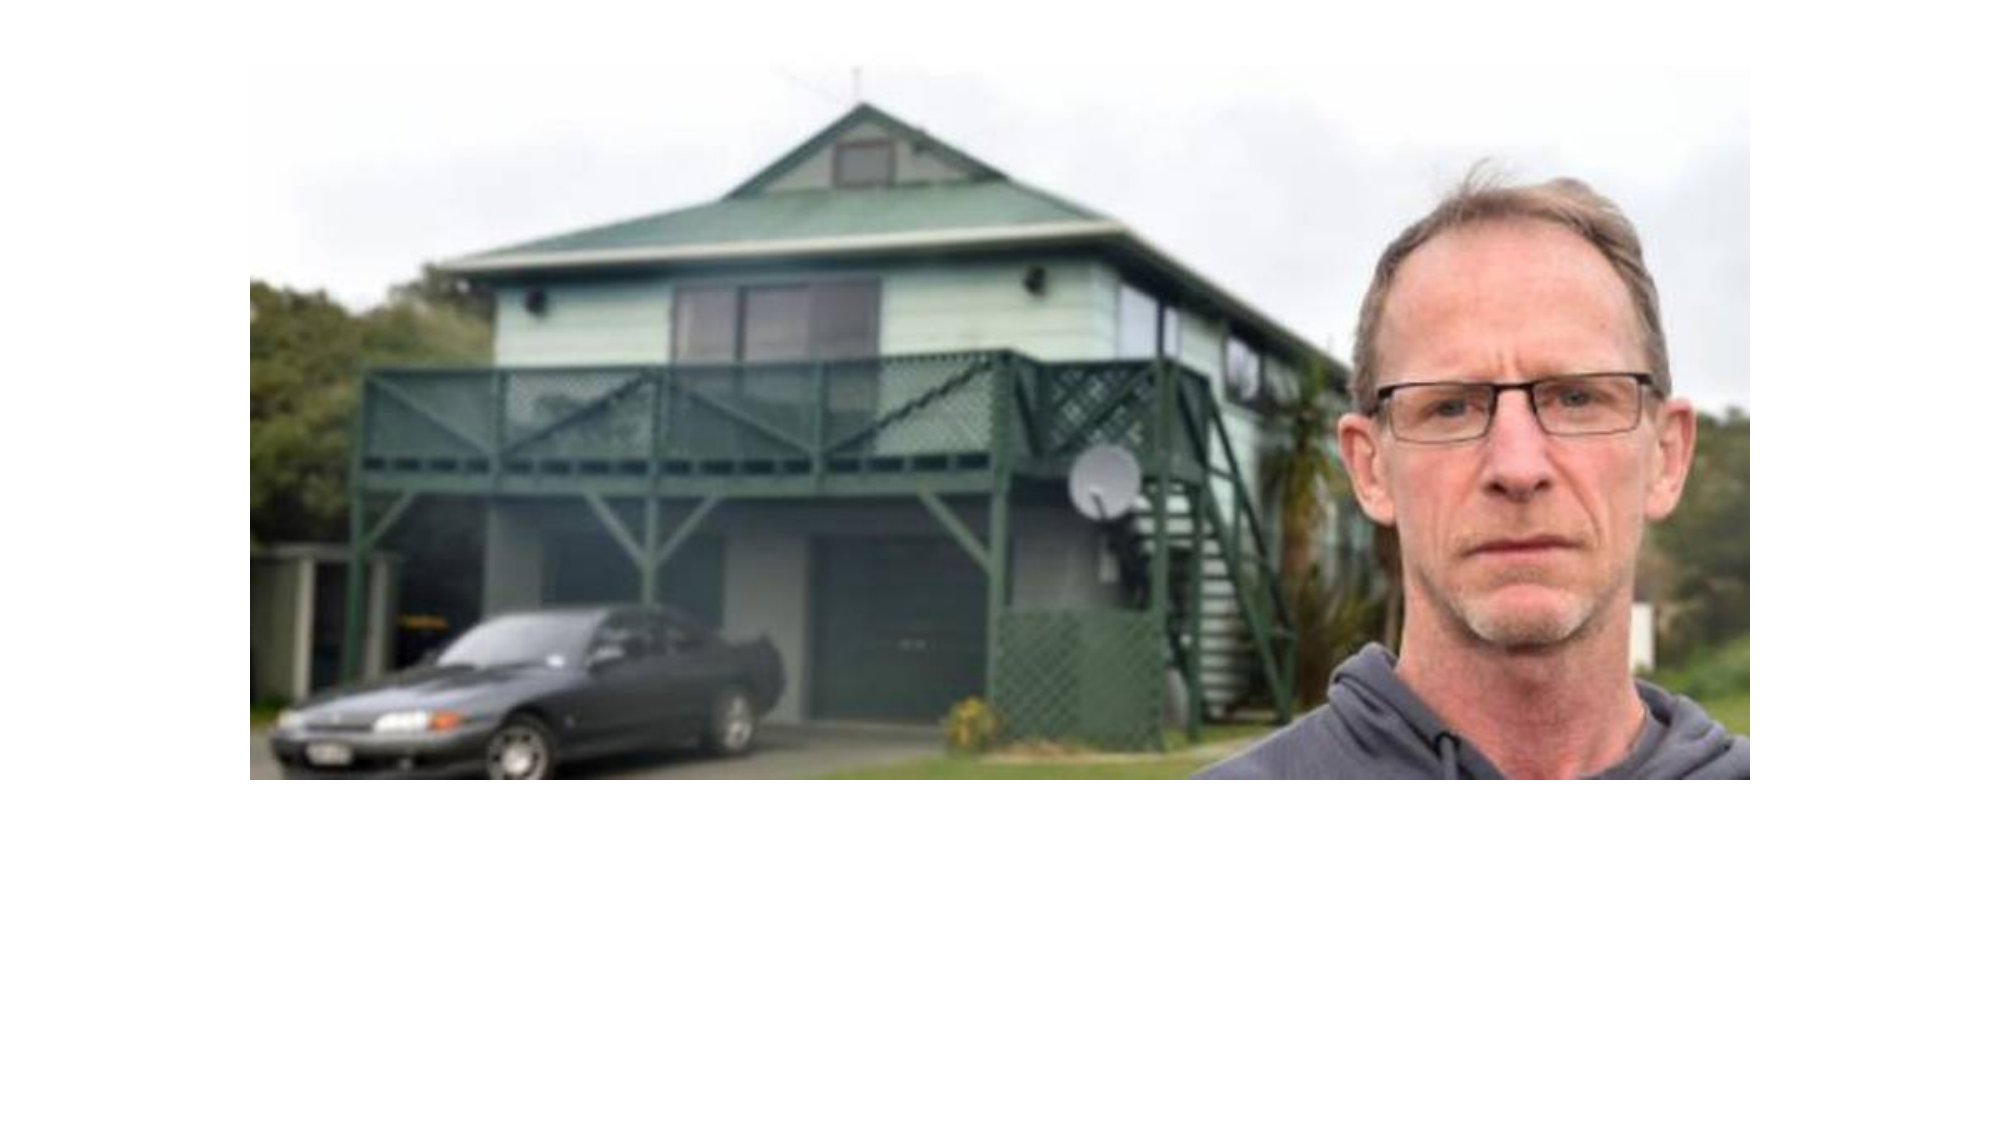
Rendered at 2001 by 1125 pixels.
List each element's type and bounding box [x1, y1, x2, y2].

picture [250, 0, 1751, 780]
